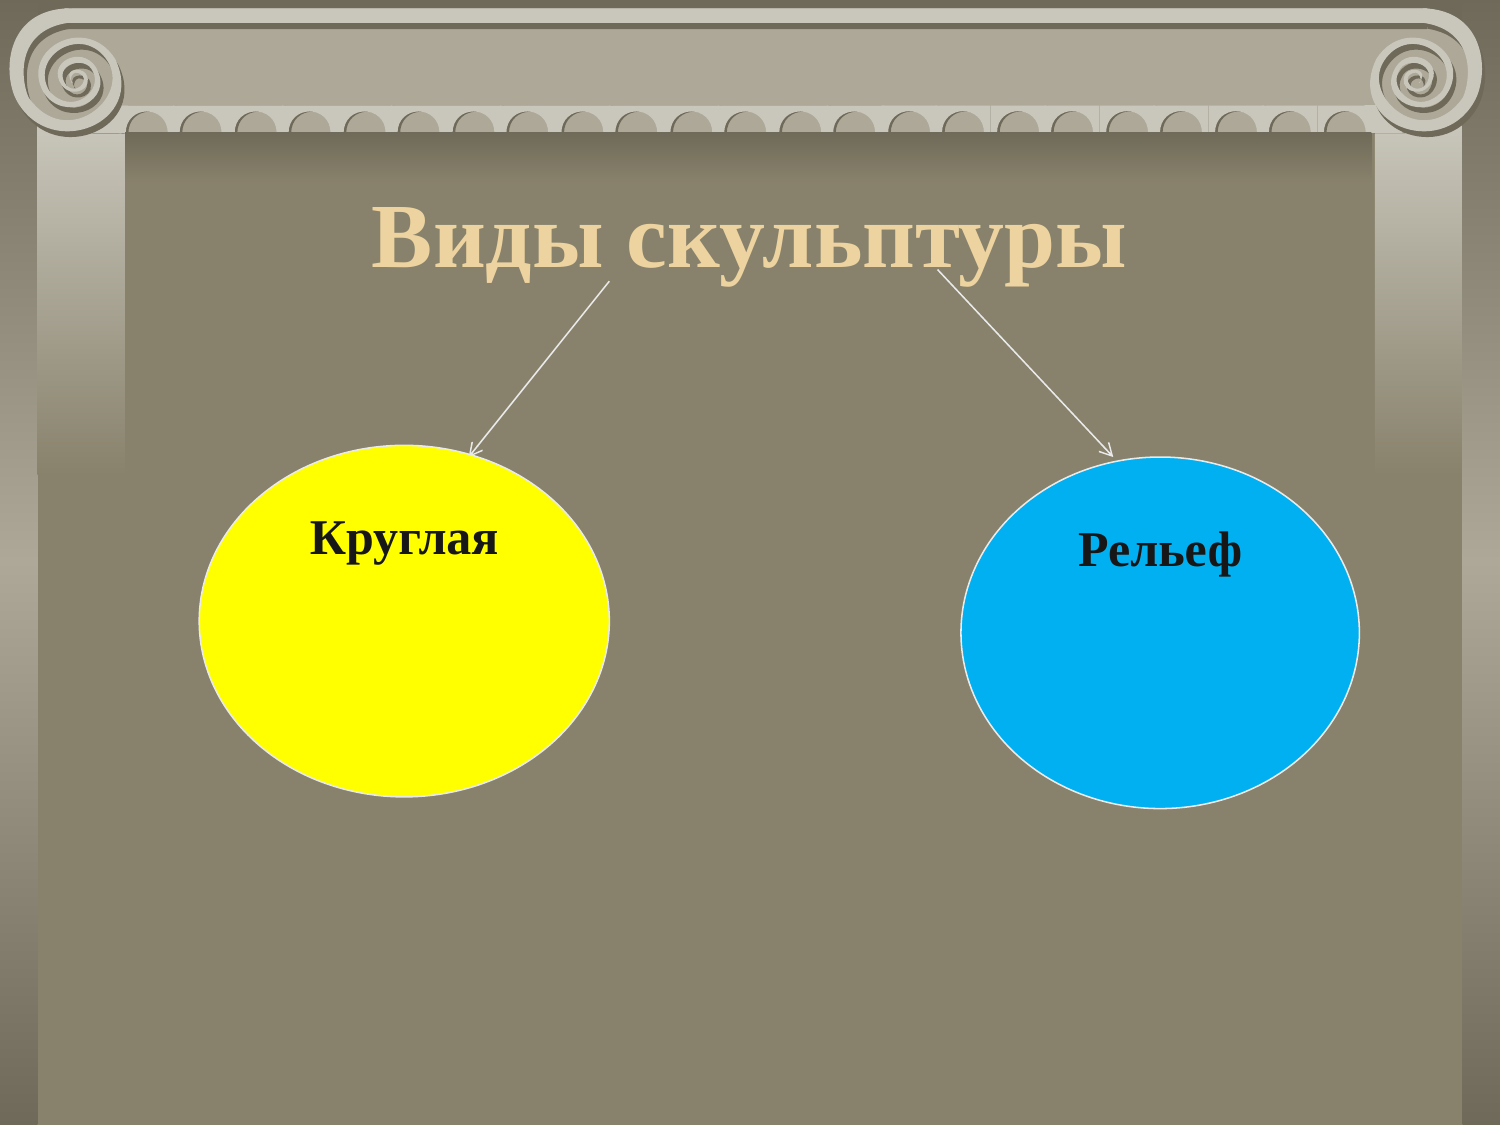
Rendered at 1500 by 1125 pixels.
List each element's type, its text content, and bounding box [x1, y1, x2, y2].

text_box Рельеф [960, 457, 1360, 809]
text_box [931, 275, 1120, 452]
title Виды скульптуры [112, 137, 1388, 326]
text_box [450, 298, 628, 440]
text_box Круглая [199, 445, 610, 797]
